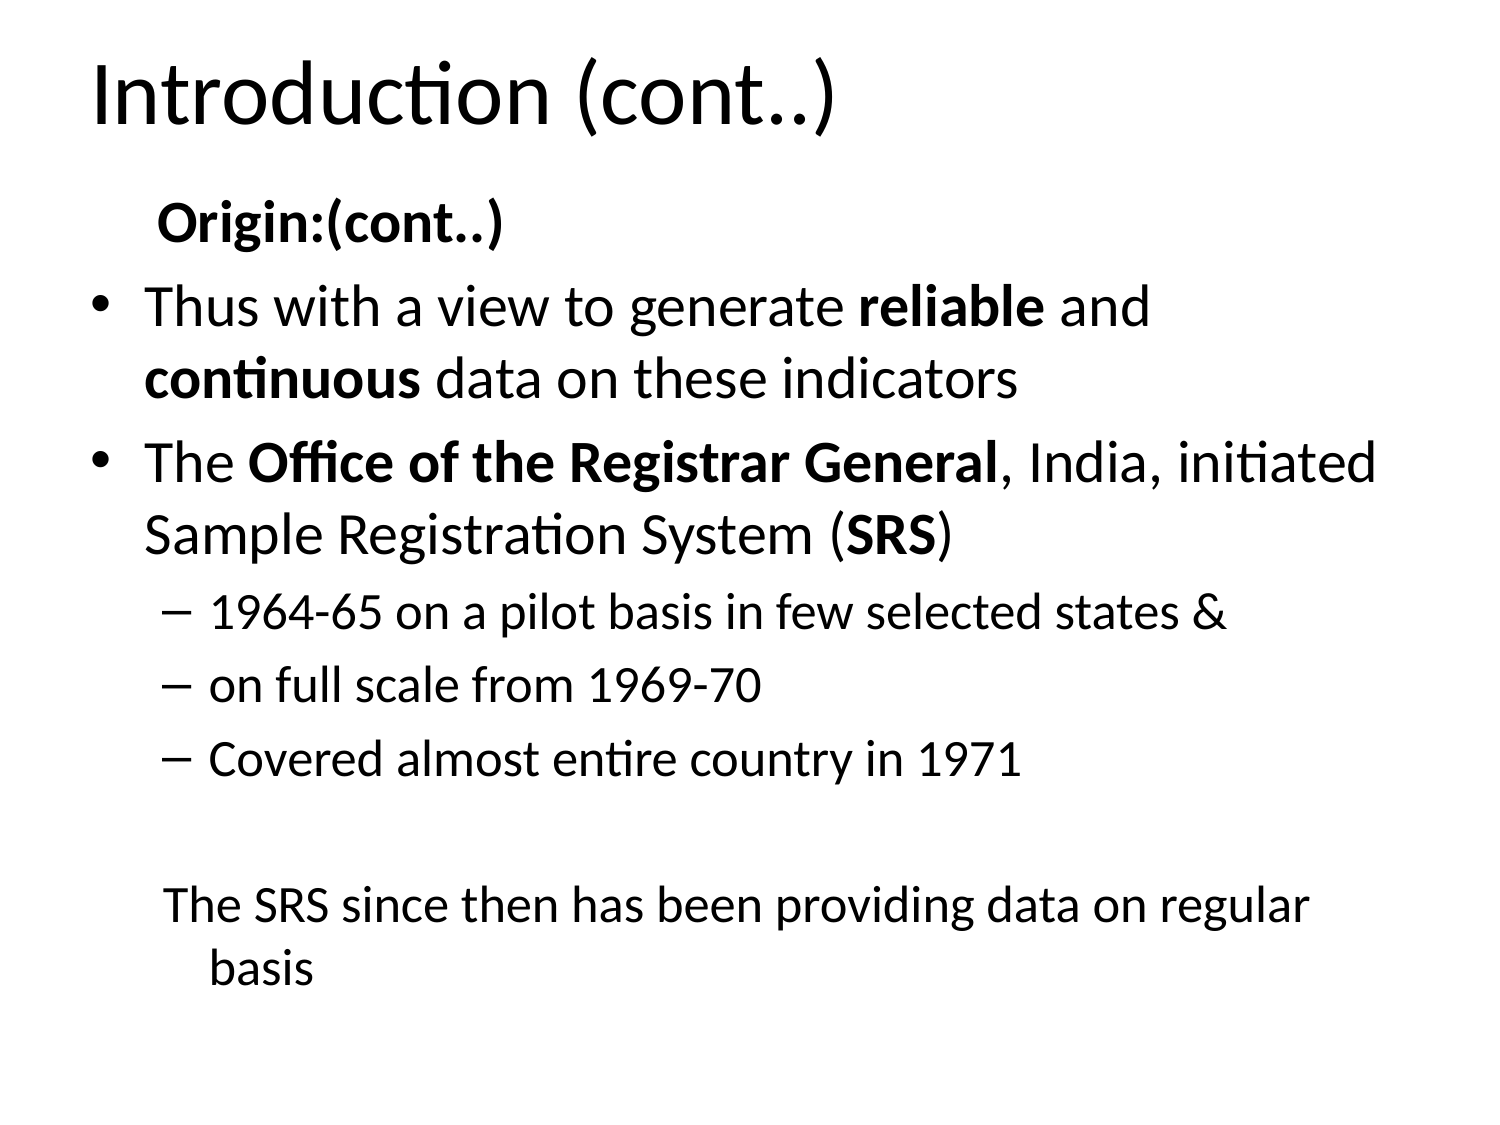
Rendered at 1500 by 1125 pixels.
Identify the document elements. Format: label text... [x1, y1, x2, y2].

list Origin:(cont..) Thus with a view to generate reliable and continuous data on these indicators The Office of the Registrar General, India, initiated Sample Registration System (SRS) 1964-65 on a pilot basis in few selected states & on full scale from 1969-70 Covered almost entire country in 1971 The SRS since then has been providing data on regular basis [75, 174, 1425, 1005]
title Introduction (cont..) [75, 0, 1425, 174]
